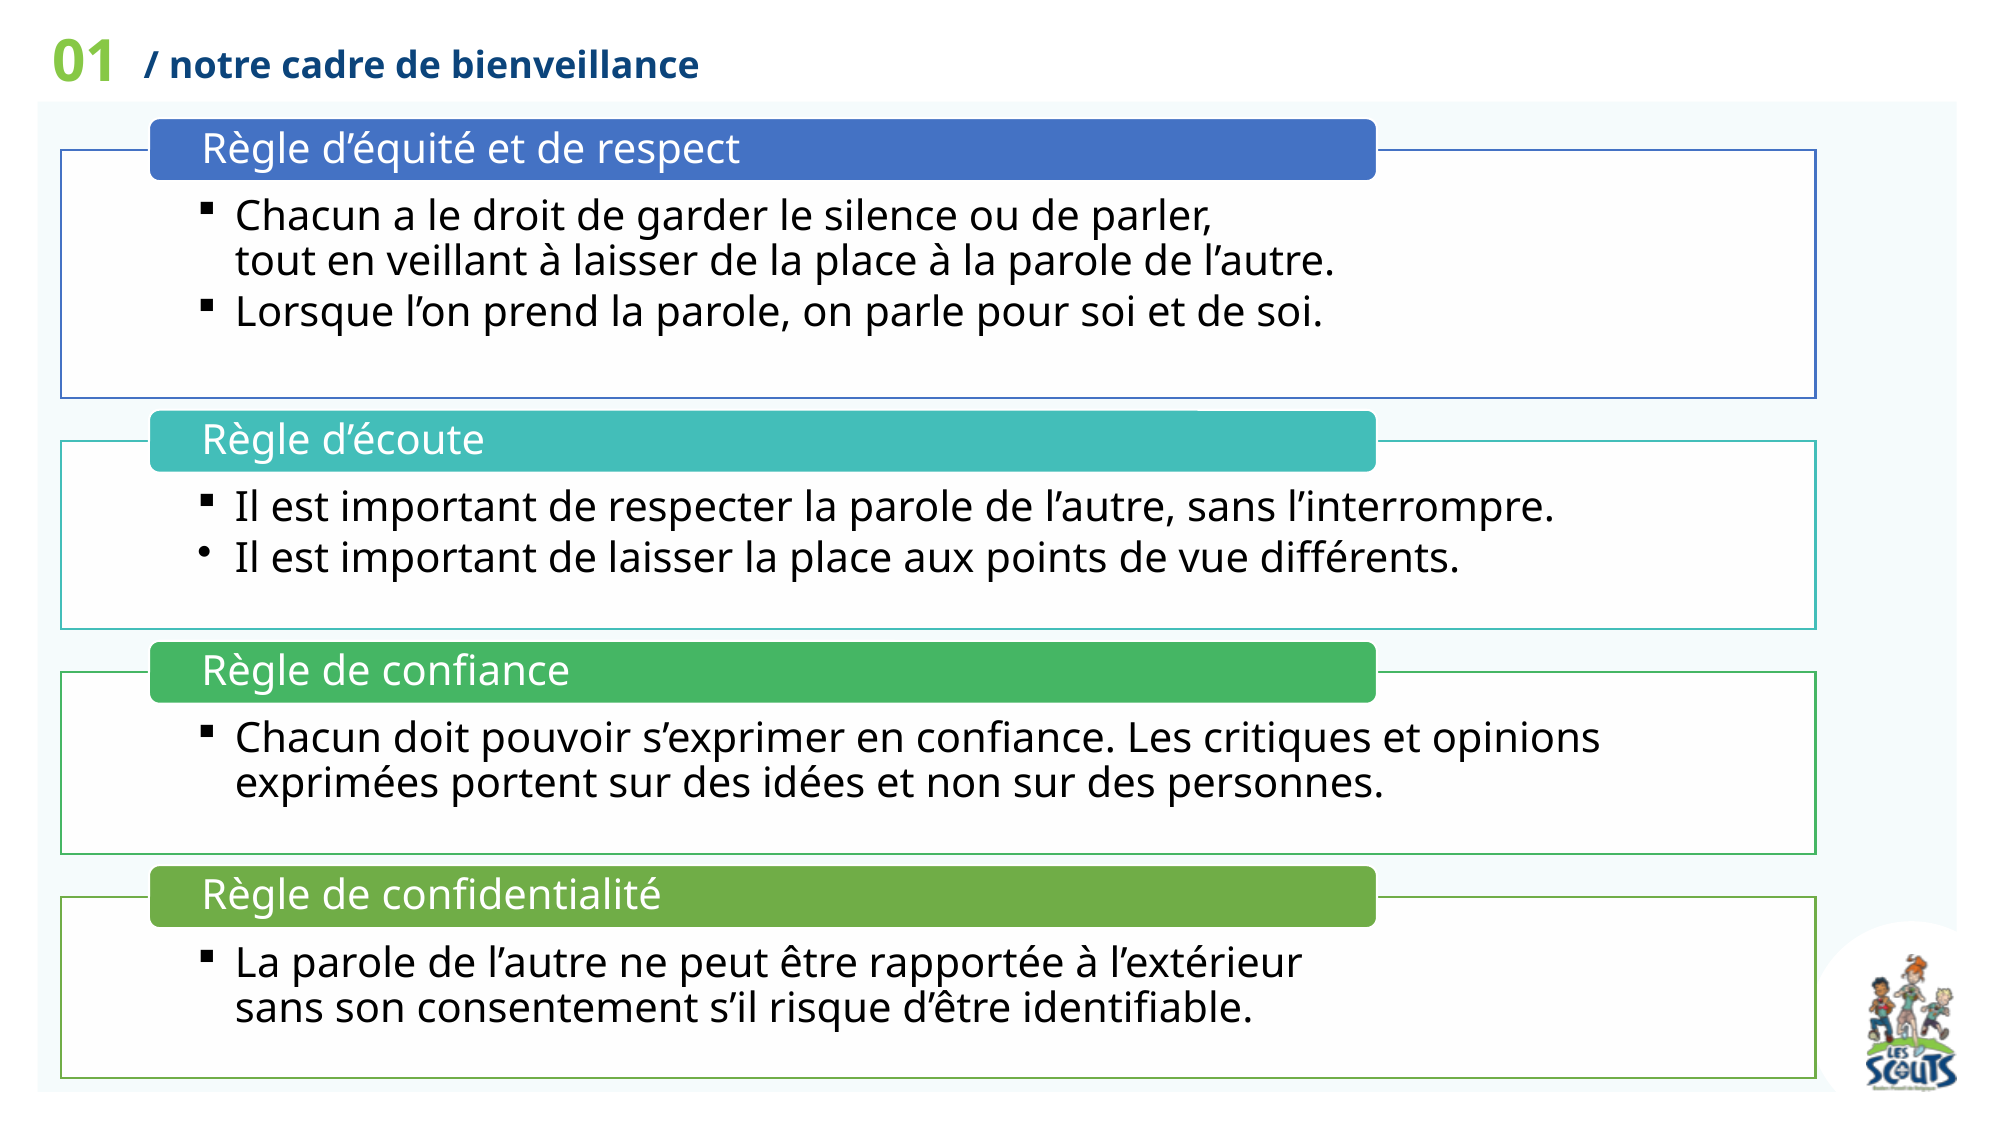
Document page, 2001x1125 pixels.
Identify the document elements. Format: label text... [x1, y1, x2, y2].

text_box 01 [37, 15, 151, 101]
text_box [61, 106, 1816, 1090]
picture [1866, 954, 1957, 1092]
text_box / notre cadre de bienveillance [151, 33, 1310, 94]
